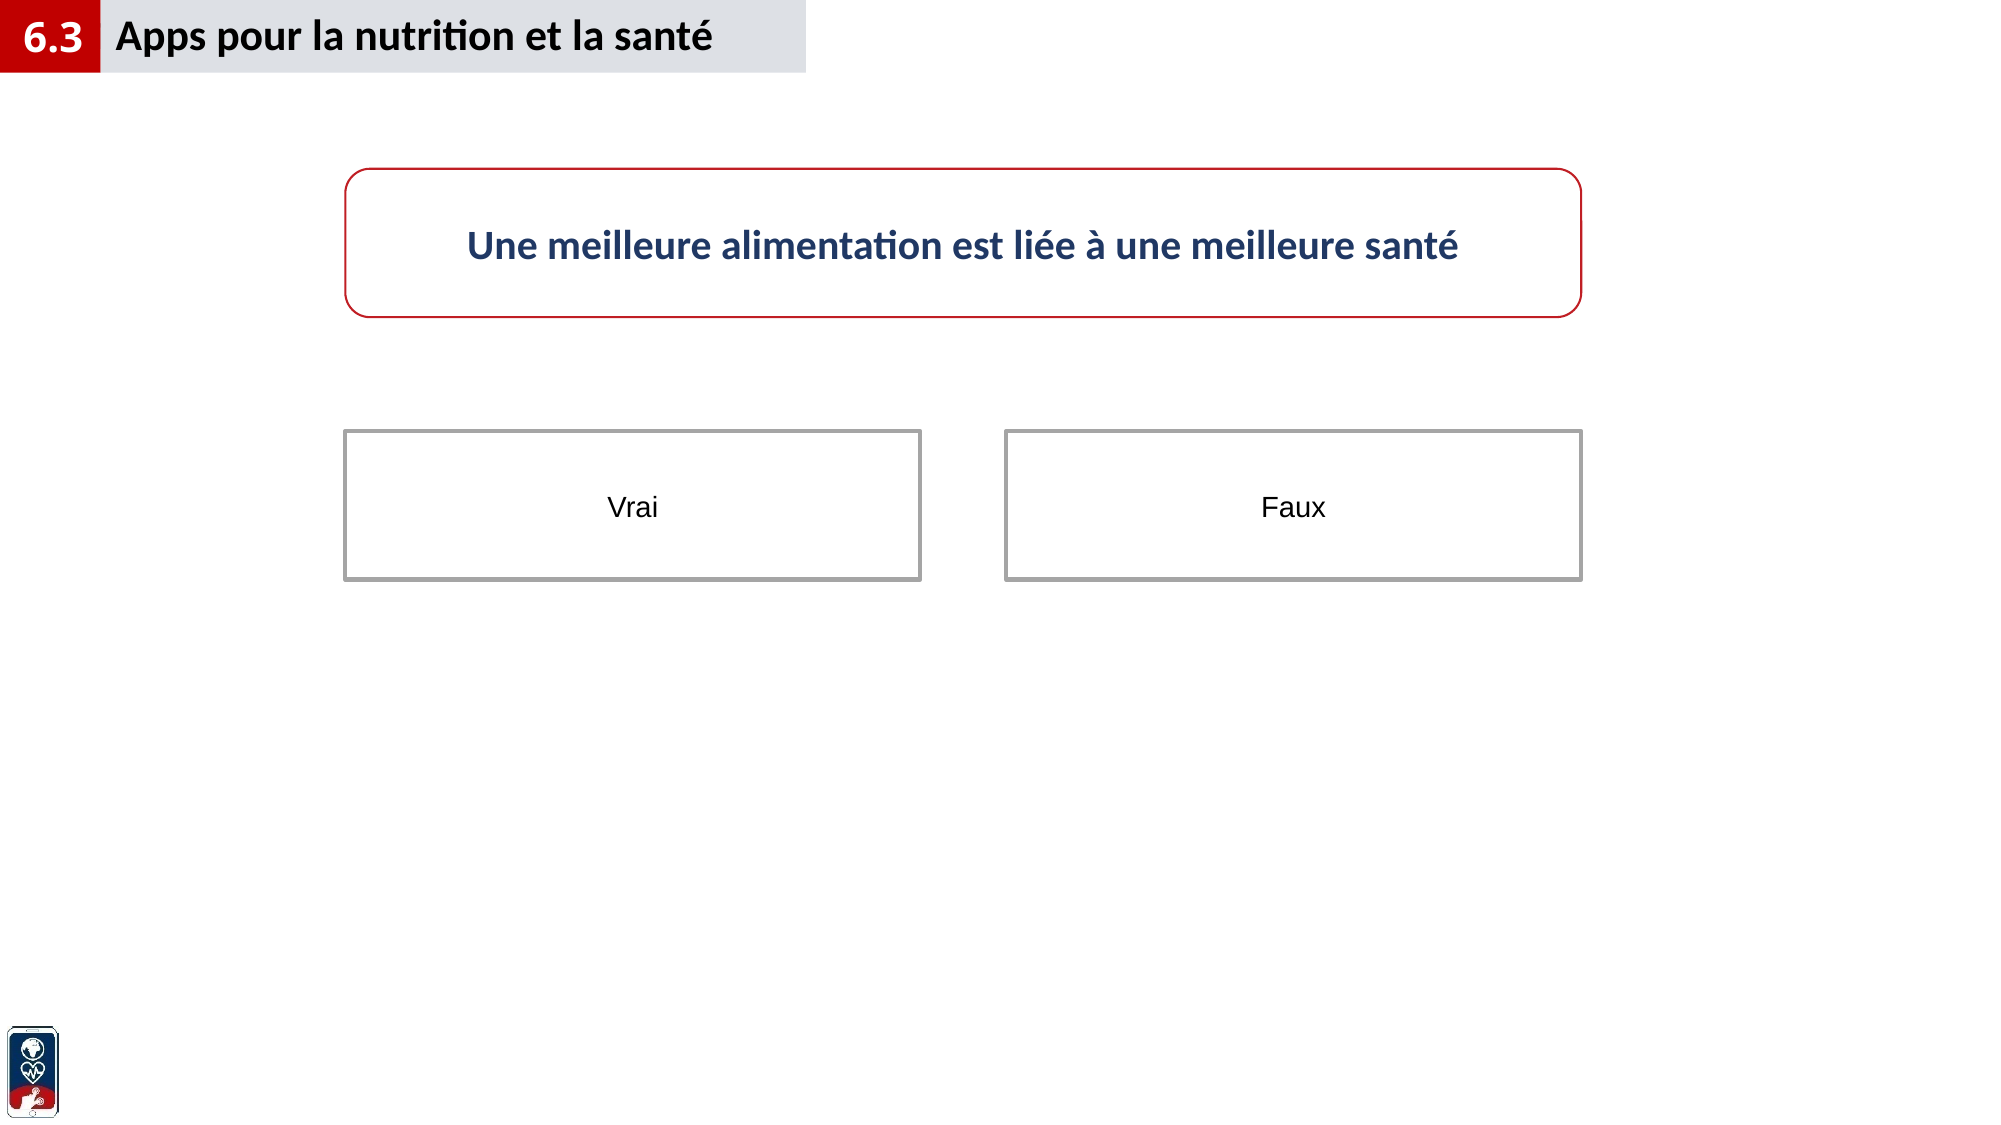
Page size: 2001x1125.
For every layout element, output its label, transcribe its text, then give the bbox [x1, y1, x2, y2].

text_box Apps pour la nutrition et la santé [100, 0, 806, 73]
picture [7, 1026, 59, 1118]
text_box Une meilleure alimentation est liée à une meilleure santé [345, 168, 1582, 318]
text_box Faux [1004, 429, 1583, 582]
text_box Vrai [343, 429, 922, 582]
text_box 6.3 [8, 10, 101, 62]
text_box [0, 0, 100, 73]
